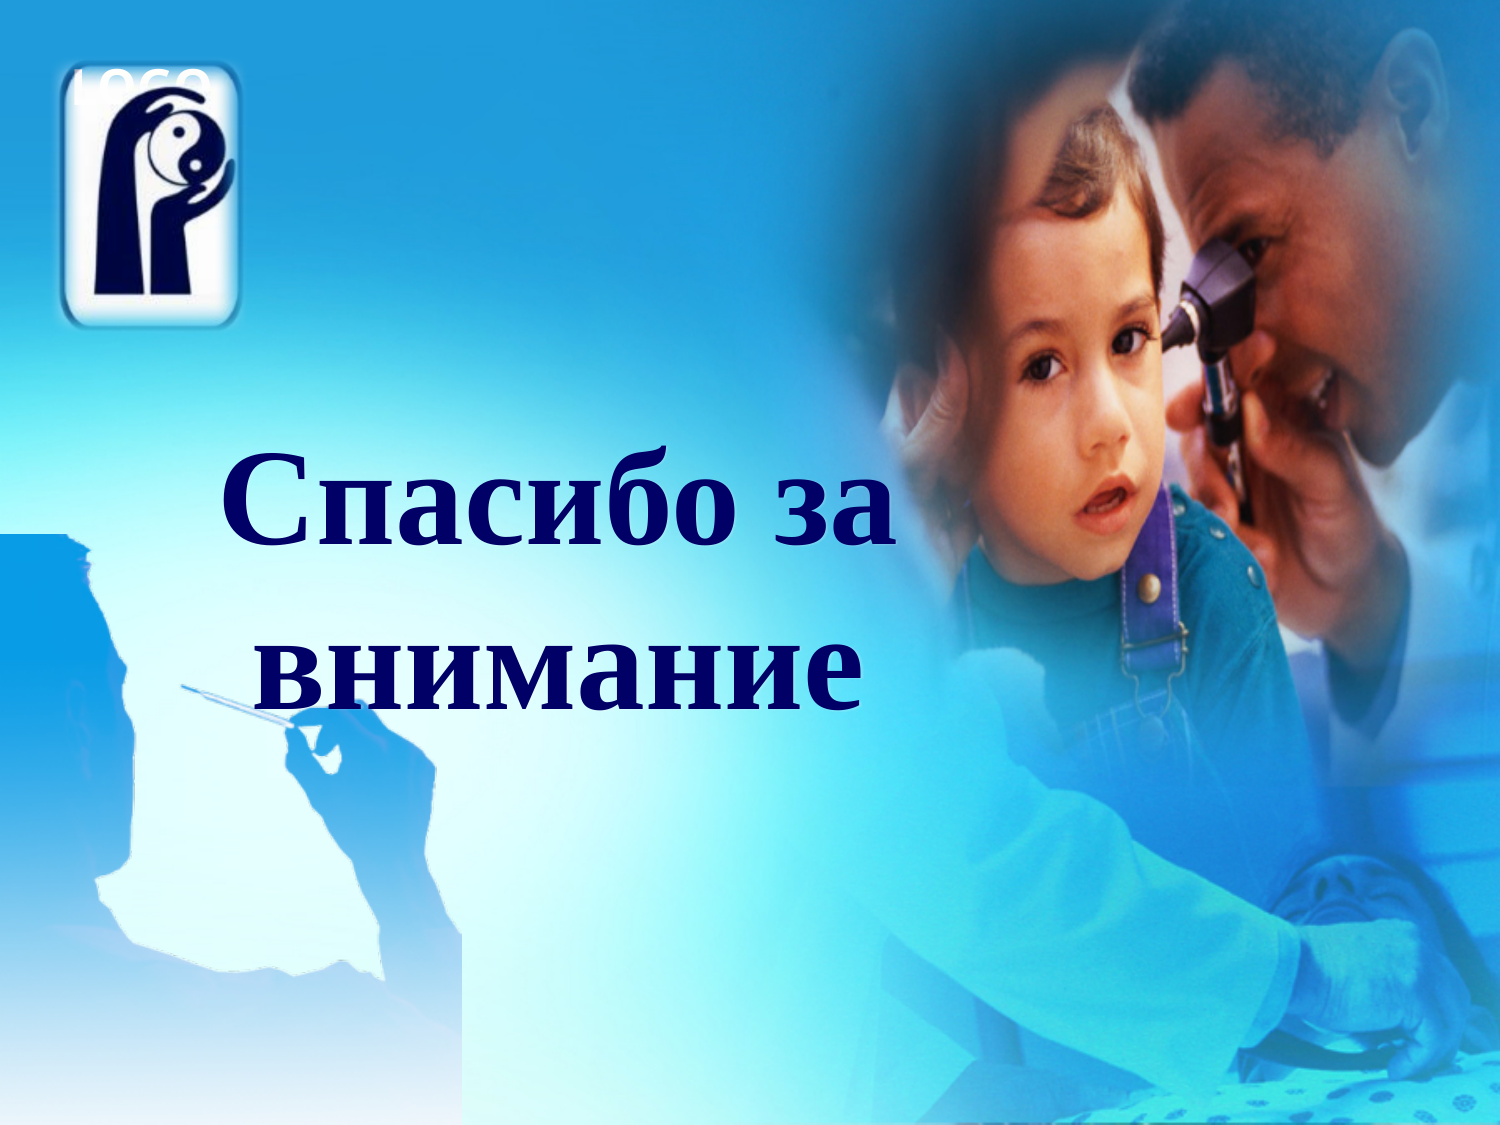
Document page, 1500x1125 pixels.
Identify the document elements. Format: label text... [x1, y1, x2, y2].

picture [0, 0, 1500, 1125]
title Спасибо за внимание [120, 322, 996, 822]
